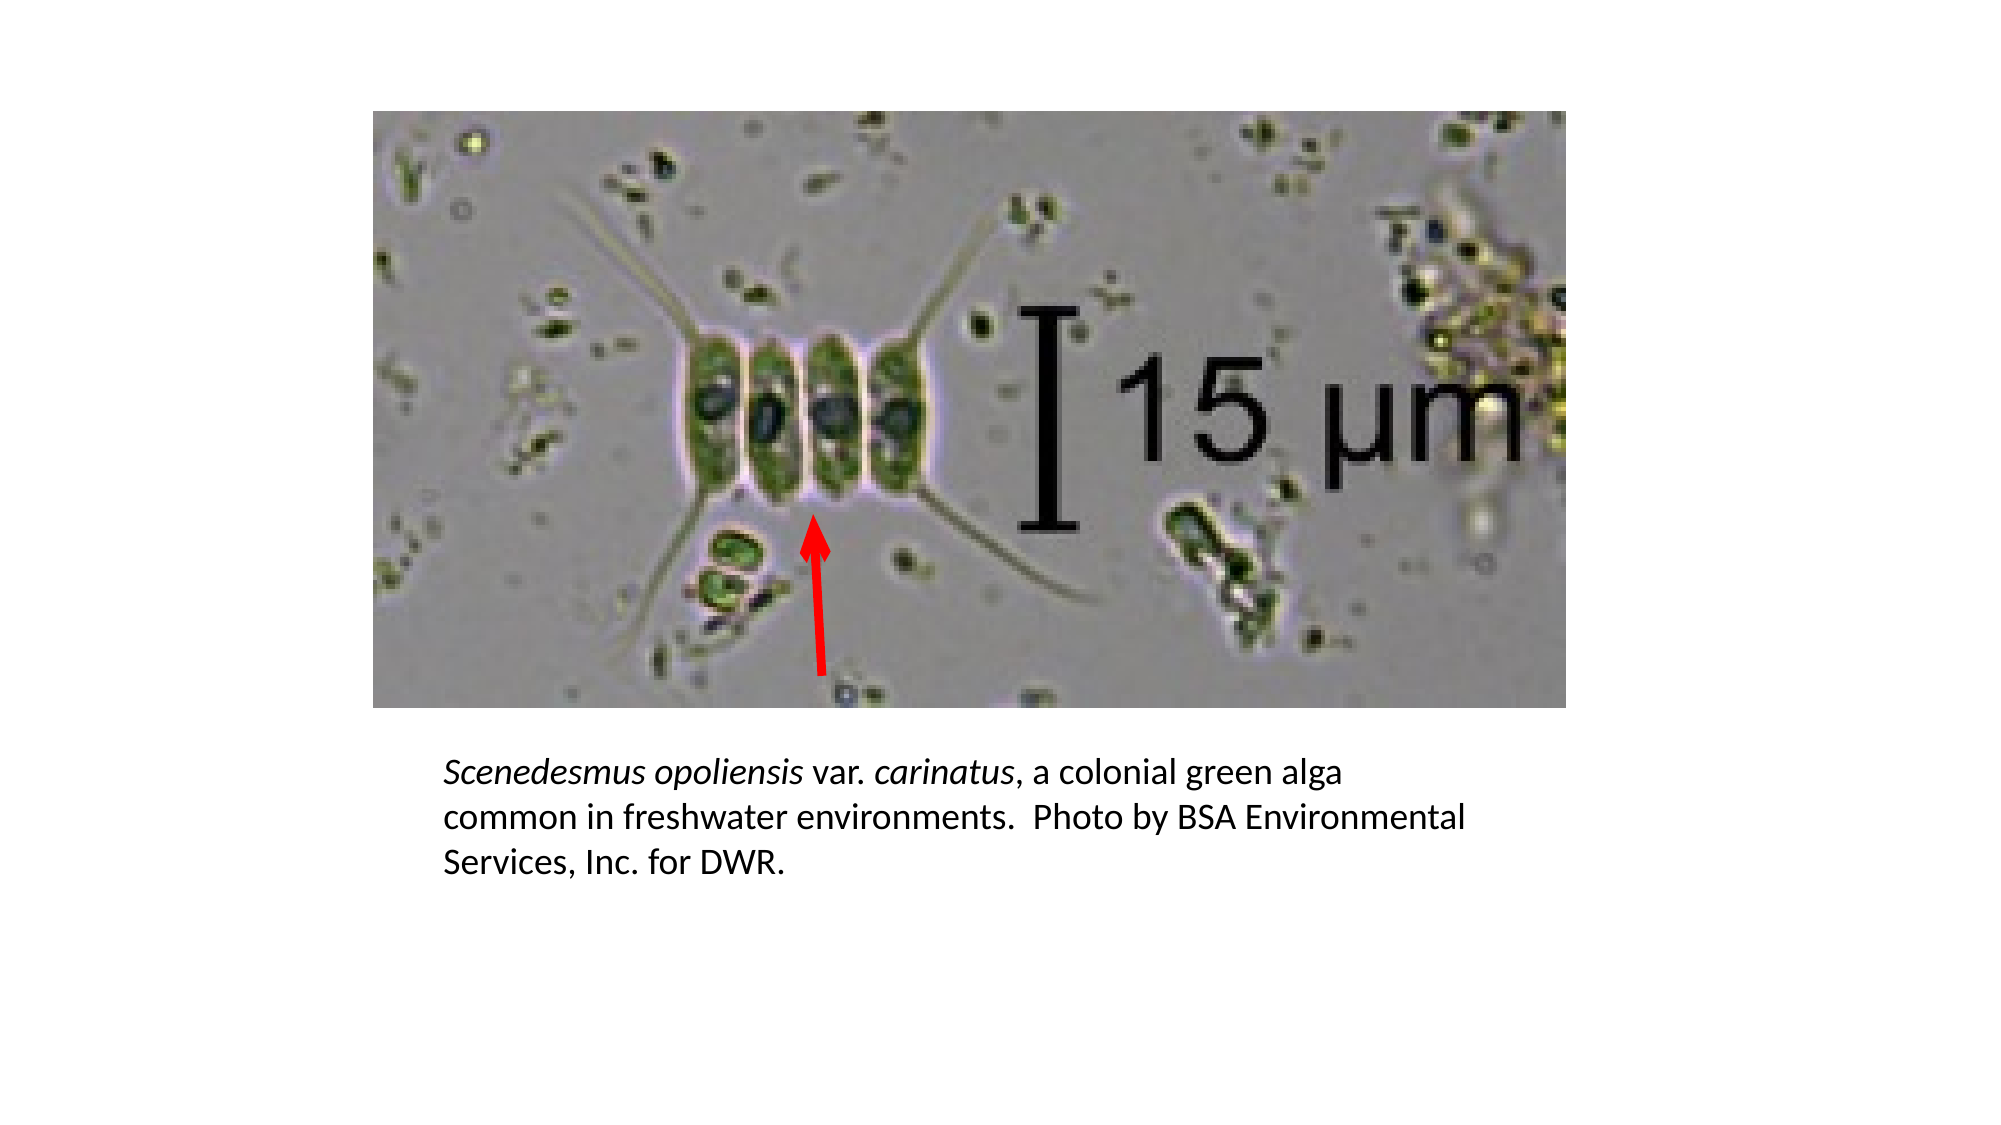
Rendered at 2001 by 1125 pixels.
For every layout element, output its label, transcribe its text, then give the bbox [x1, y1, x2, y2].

text_box Scenedesmus opoliensis var. carinatus, a colonial green alga common in freshwater environments. Photo by BSA Environmental Services, Inc. for DWR. [428, 739, 1500, 890]
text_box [373, 111, 1566, 708]
